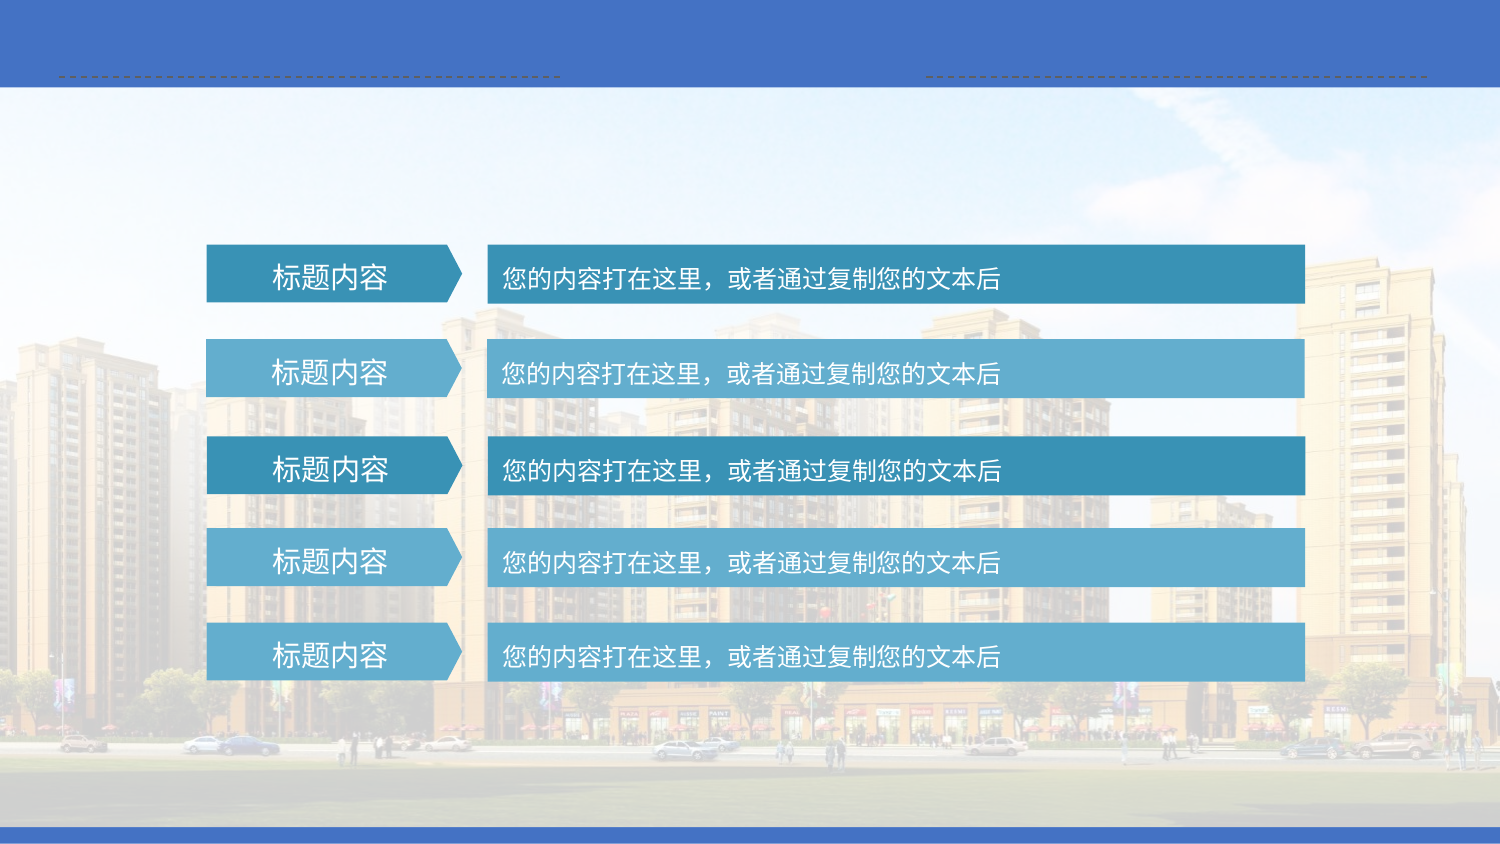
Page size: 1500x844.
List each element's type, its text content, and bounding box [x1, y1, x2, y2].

text_box 标题内容 [206, 244, 463, 303]
text_box 标题内容 [206, 436, 463, 495]
text_box 您的内容打在这里，或者通过复制您的文本后 [487, 436, 1306, 496]
text_box 您的内容打在这里，或者通过复制您的文本后 [487, 244, 1306, 304]
text_box 您的内容打在这里，或者通过复制您的文本后 [487, 339, 1305, 399]
text_box 标题内容 [206, 339, 462, 398]
text_box 标题内容 [206, 622, 463, 681]
text_box 您的内容打在这里，或者通过复制您的文本后 [487, 622, 1306, 682]
text_box 您的内容打在这里，或者通过复制您的文本后 [487, 528, 1306, 588]
text_box 标题内容 [206, 528, 463, 587]
